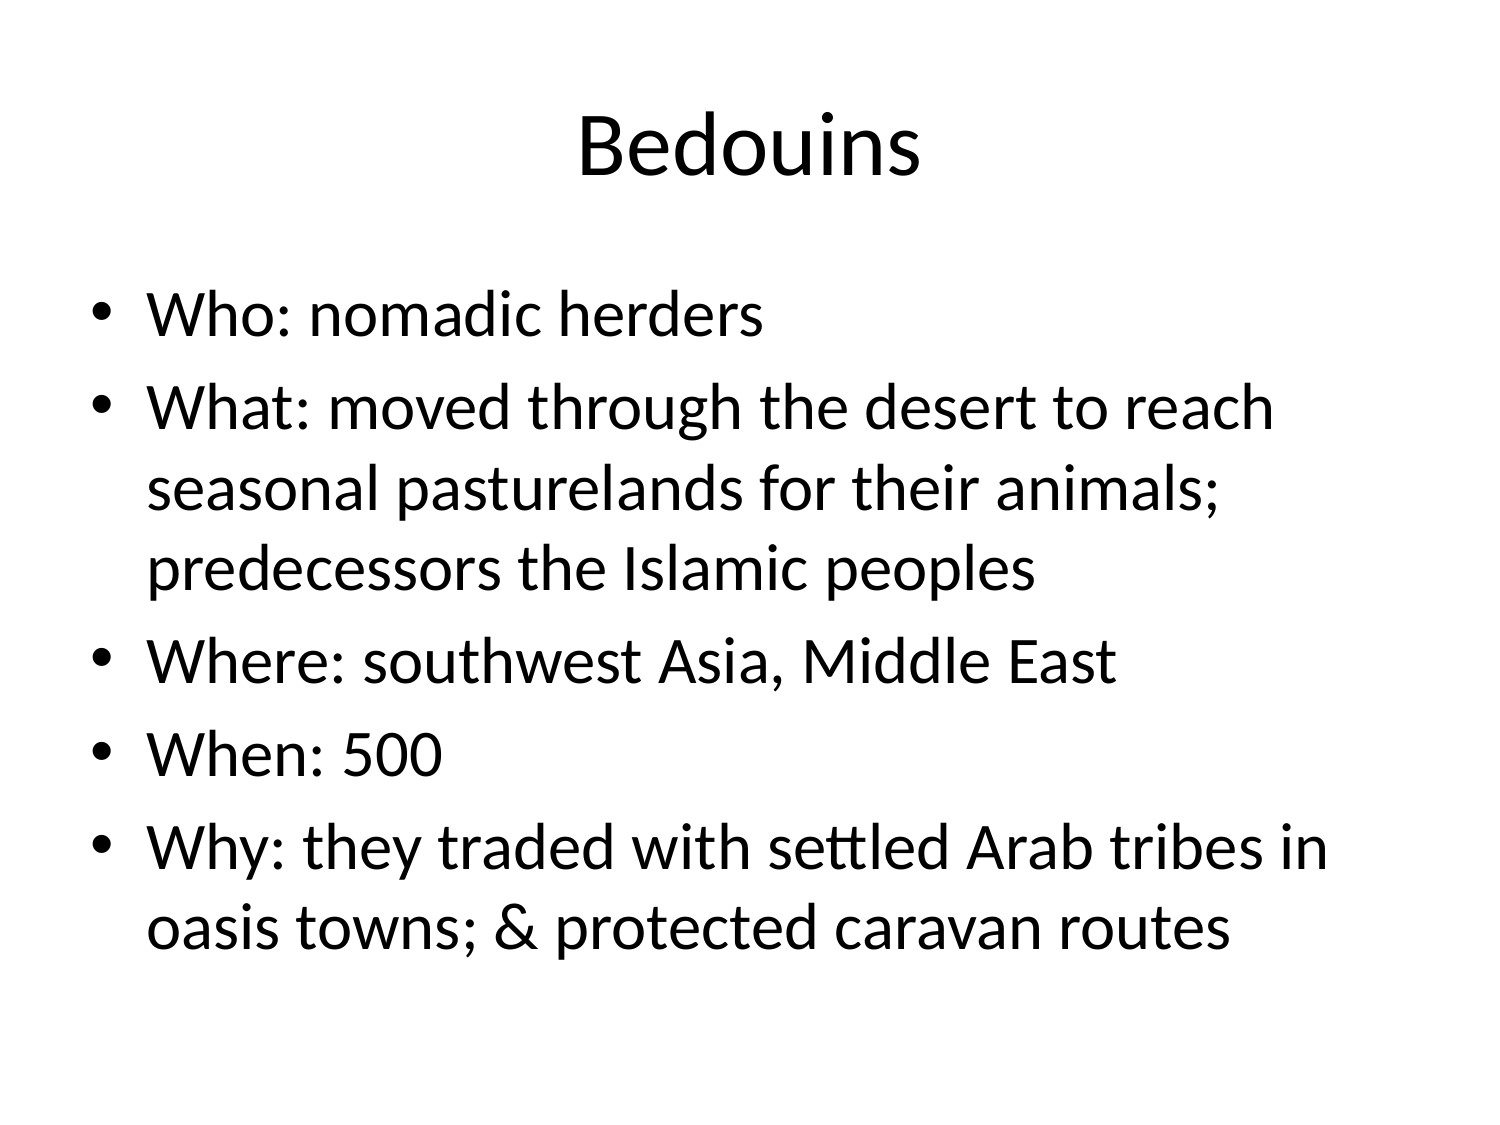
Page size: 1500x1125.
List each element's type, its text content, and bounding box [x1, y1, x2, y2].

title Bedouins [75, 45, 1425, 233]
list Who: nomadic herders What: moved through the desert to reach seasonal pasturelands for their animals; predecessors the Islamic peoples Where: southwest Asia, Middle East When: 500 Why: they traded with settled Arab tribes in oasis towns; & protected caravan routes [75, 262, 1425, 1005]
